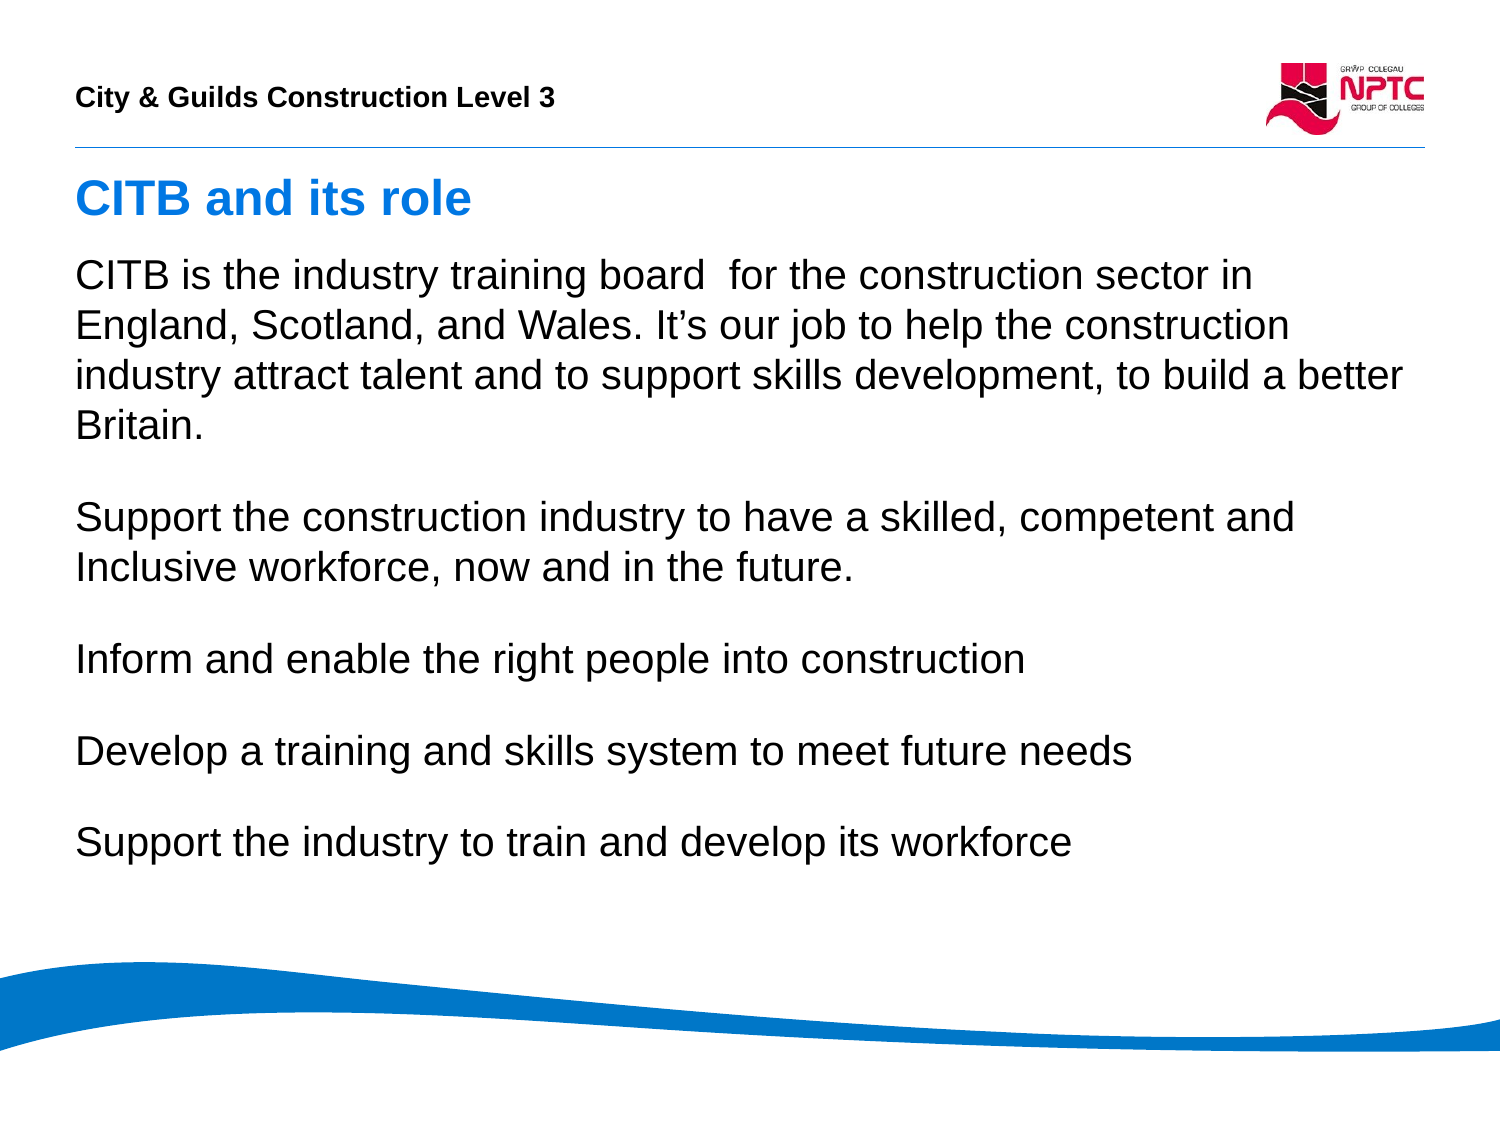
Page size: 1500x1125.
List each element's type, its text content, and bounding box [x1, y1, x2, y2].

list CITB is the industry training board for the construction sector in England, Scotland, and Wales. It’s our job to help the construction industry attract talent and to support skills development, to build a better Britain. Support the construction industry to have a skilled, competent and Inclusive workforce, now and in the future. Inform and enable the right people into construction Develop a training and skills system to meet future needs Support the industry to train and develop its workforce [74, 247, 1426, 946]
picture [1266, 63, 1424, 135]
title CITB and its role [74, 165, 1426, 229]
